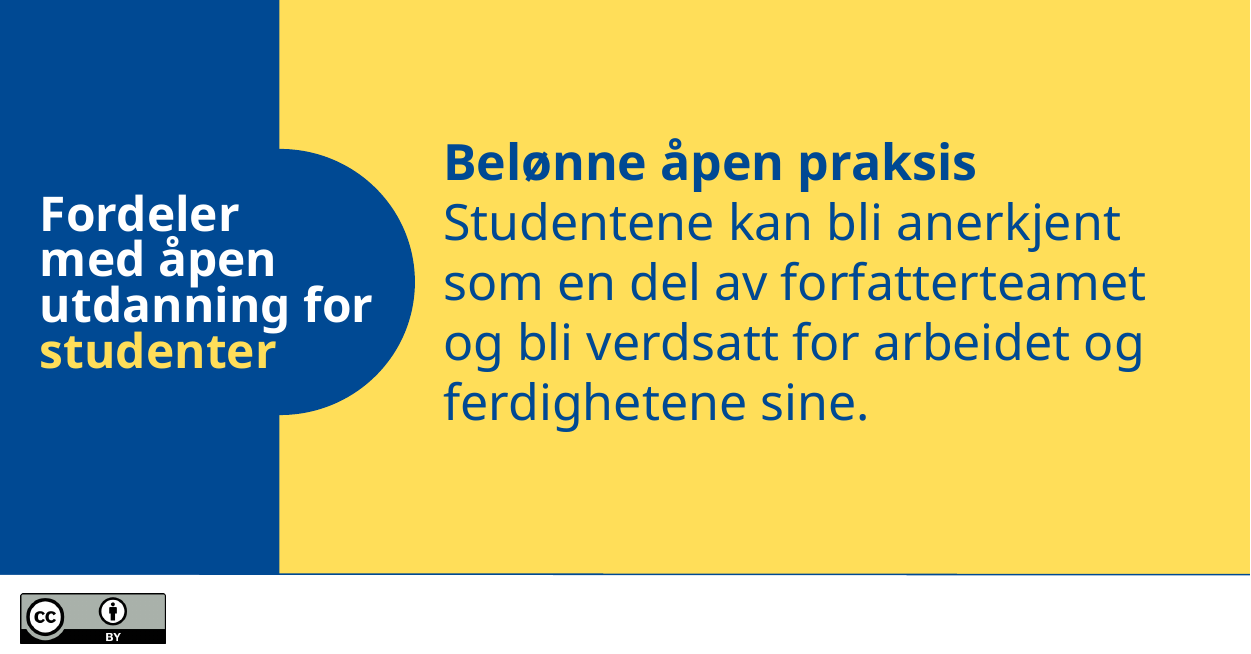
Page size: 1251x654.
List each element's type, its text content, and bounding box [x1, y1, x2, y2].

text_box [0, 0, 280, 573]
text_box [0, 582, 1250, 654]
text_box Fordeler med åpen utdanning for studenter [24, 179, 420, 393]
text_box [206, 393, 355, 416]
picture [20, 592, 166, 645]
text_box Belønne åpen praksis Studentene kan bli anerkjent som en del av forfatterteamet og bli verdsatt for arbeidet og ferdighetene sine. [428, 114, 1213, 445]
text_box [195, 148, 366, 179]
